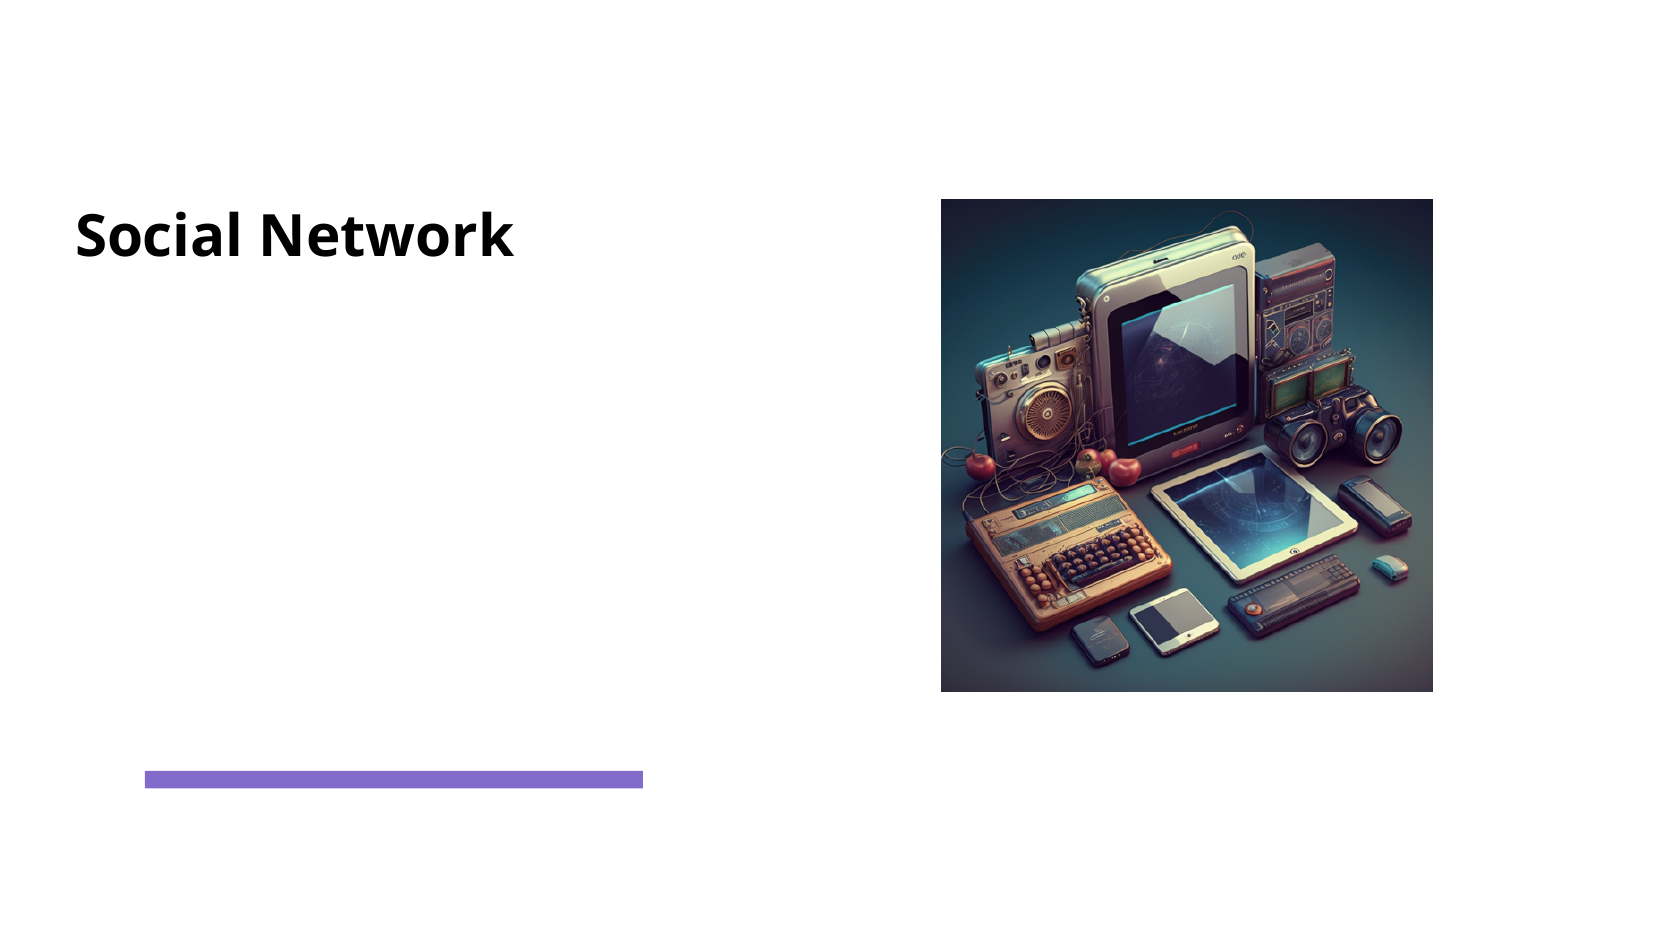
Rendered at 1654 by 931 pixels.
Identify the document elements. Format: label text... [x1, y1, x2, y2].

title Social Network [74, 176, 712, 290]
picture [941, 199, 1433, 692]
